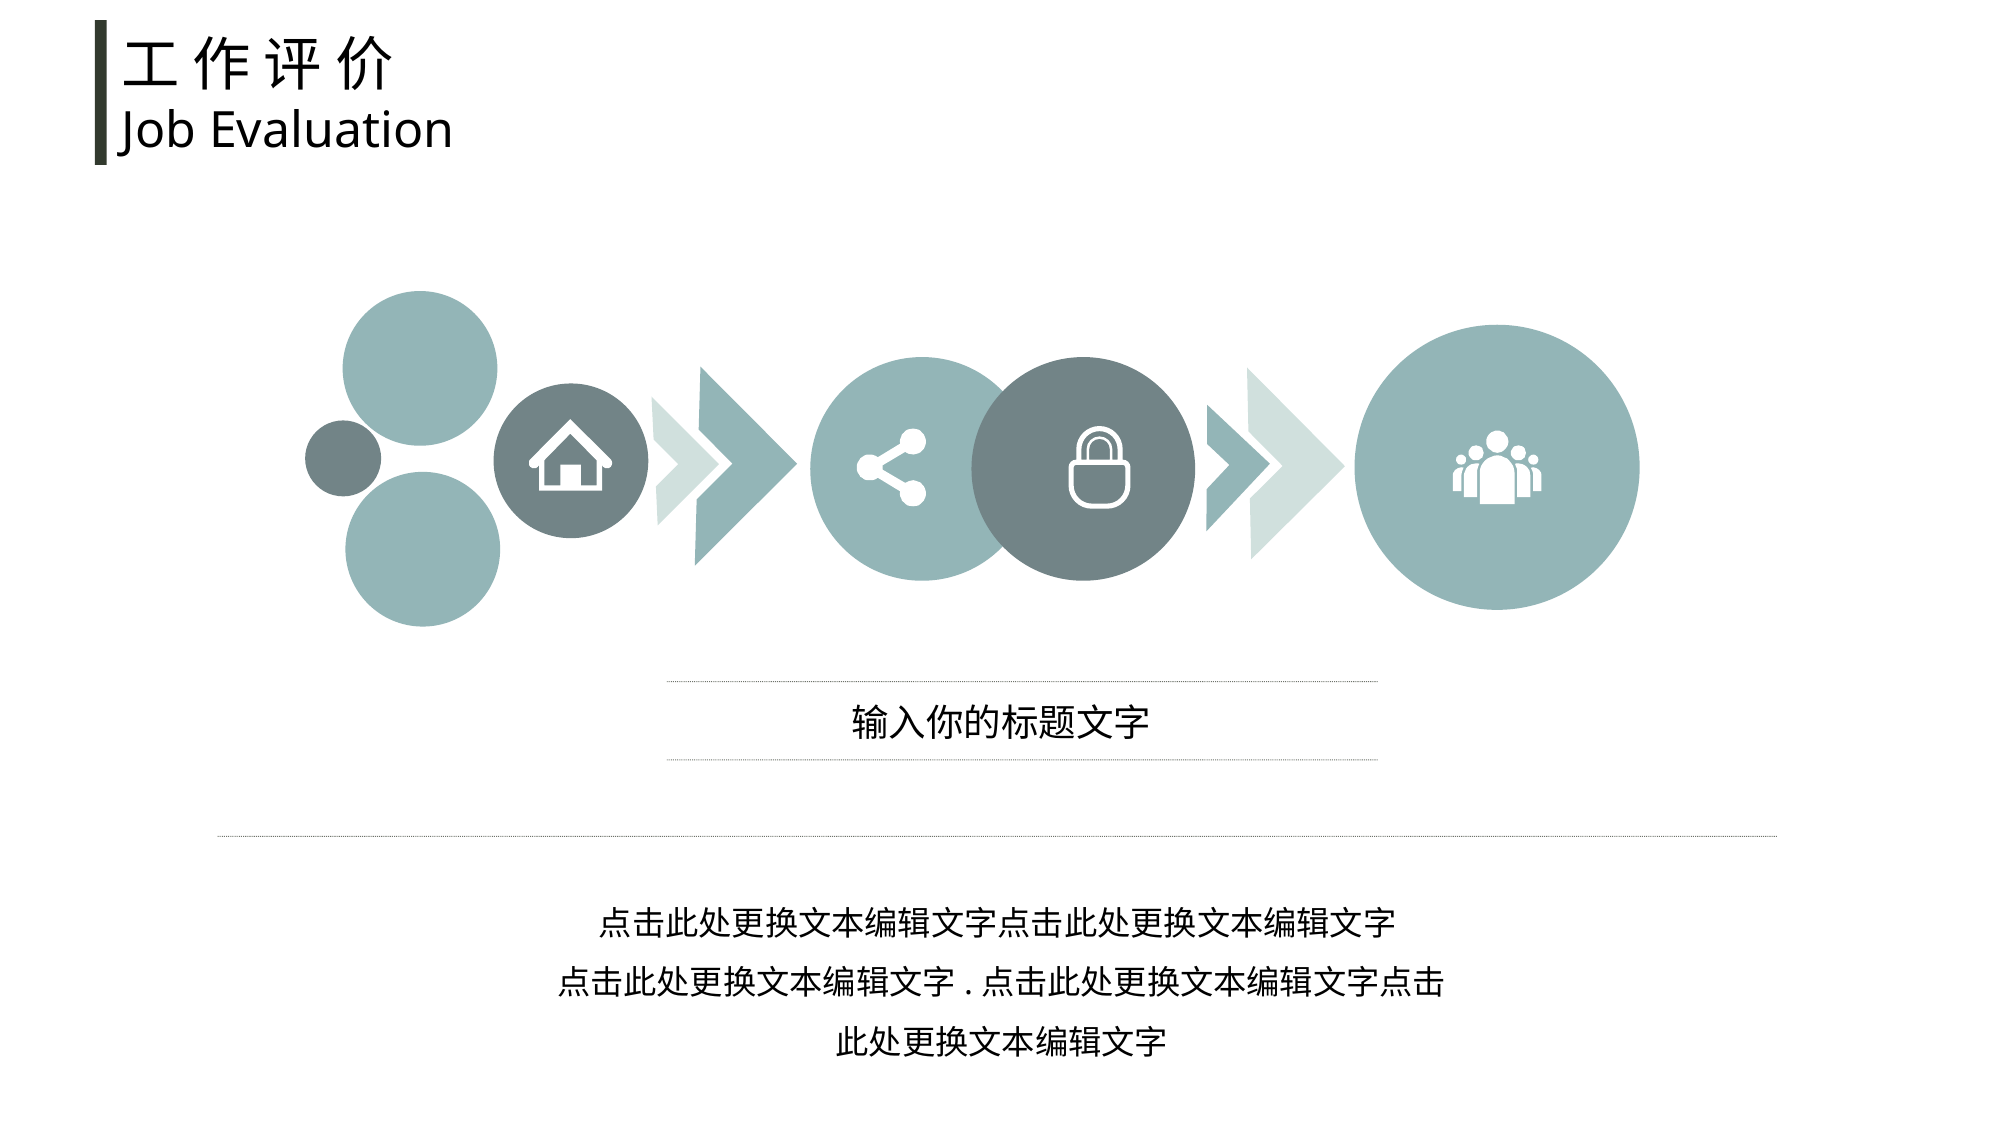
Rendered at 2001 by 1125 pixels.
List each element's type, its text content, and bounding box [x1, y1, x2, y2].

text_box [1354, 324, 1640, 610]
text_box [810, 357, 1003, 581]
text_box [1456, 454, 1466, 465]
text_box [856, 428, 926, 507]
text_box [694, 366, 798, 566]
text_box [493, 383, 649, 539]
text_box [651, 396, 719, 526]
text_box 工 作 评 价 Job Evaluation [106, 20, 656, 165]
text_box [1247, 367, 1345, 560]
text_box [342, 291, 498, 446]
text_box [1510, 445, 1526, 461]
text_box [1463, 463, 1480, 498]
text_box [345, 471, 501, 627]
text_box [305, 420, 382, 497]
text_box [1468, 445, 1484, 461]
text_box [94, 19, 108, 166]
text_box [1452, 467, 1464, 492]
text_box [1486, 430, 1509, 453]
text_box [1479, 455, 1515, 505]
text_box [1515, 463, 1531, 498]
text_box 点击此处更换文本编辑文字点击此处更换文本编辑文字 点击此处更换文本编辑文字.点击此处更换文本编辑文字点击此处更换文本编辑文字 [536, 874, 1467, 1069]
text_box [1530, 467, 1542, 492]
text_box [1206, 404, 1270, 532]
text_box [529, 419, 613, 491]
text_box [971, 357, 1196, 581]
text_box [1068, 426, 1131, 509]
text_box 输入你的标题文字 [750, 692, 1252, 752]
text_box [1528, 454, 1539, 465]
